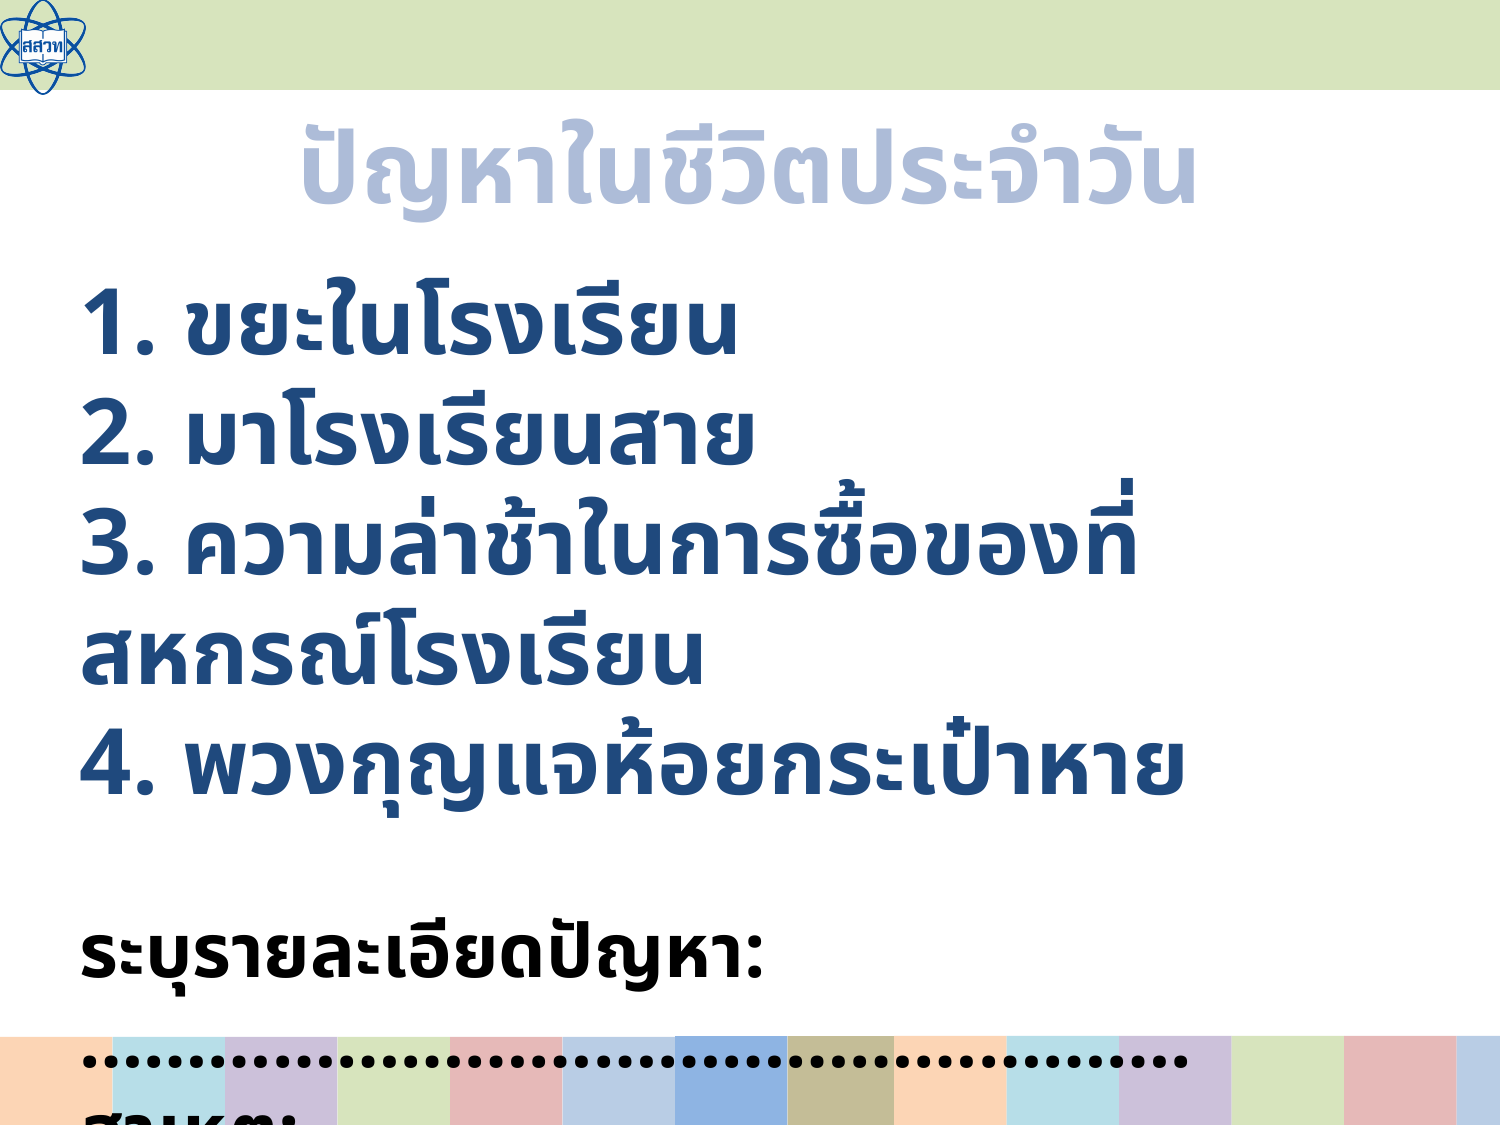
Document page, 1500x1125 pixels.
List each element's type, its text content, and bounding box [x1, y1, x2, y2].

title ปัญหาในชีวิตประจำวัน [112, 42, 1388, 255]
text_box 1. ขยะในโรงเรียน 2. มาโรงเรียนสาย 3. ความล่าช้าในการซื้อของที่สหกรณ์โรงเรียน 4. พวงกุญแจห้อยกระเป๋าหาย ระบุรายละเอียดปัญหา:……………………………………………. สาเหตุ:………………………………………………………….. วิธีแก้ปัญหา: ……………………………………………………. [64, 255, 1459, 1125]
picture [0, 0, 86, 95]
